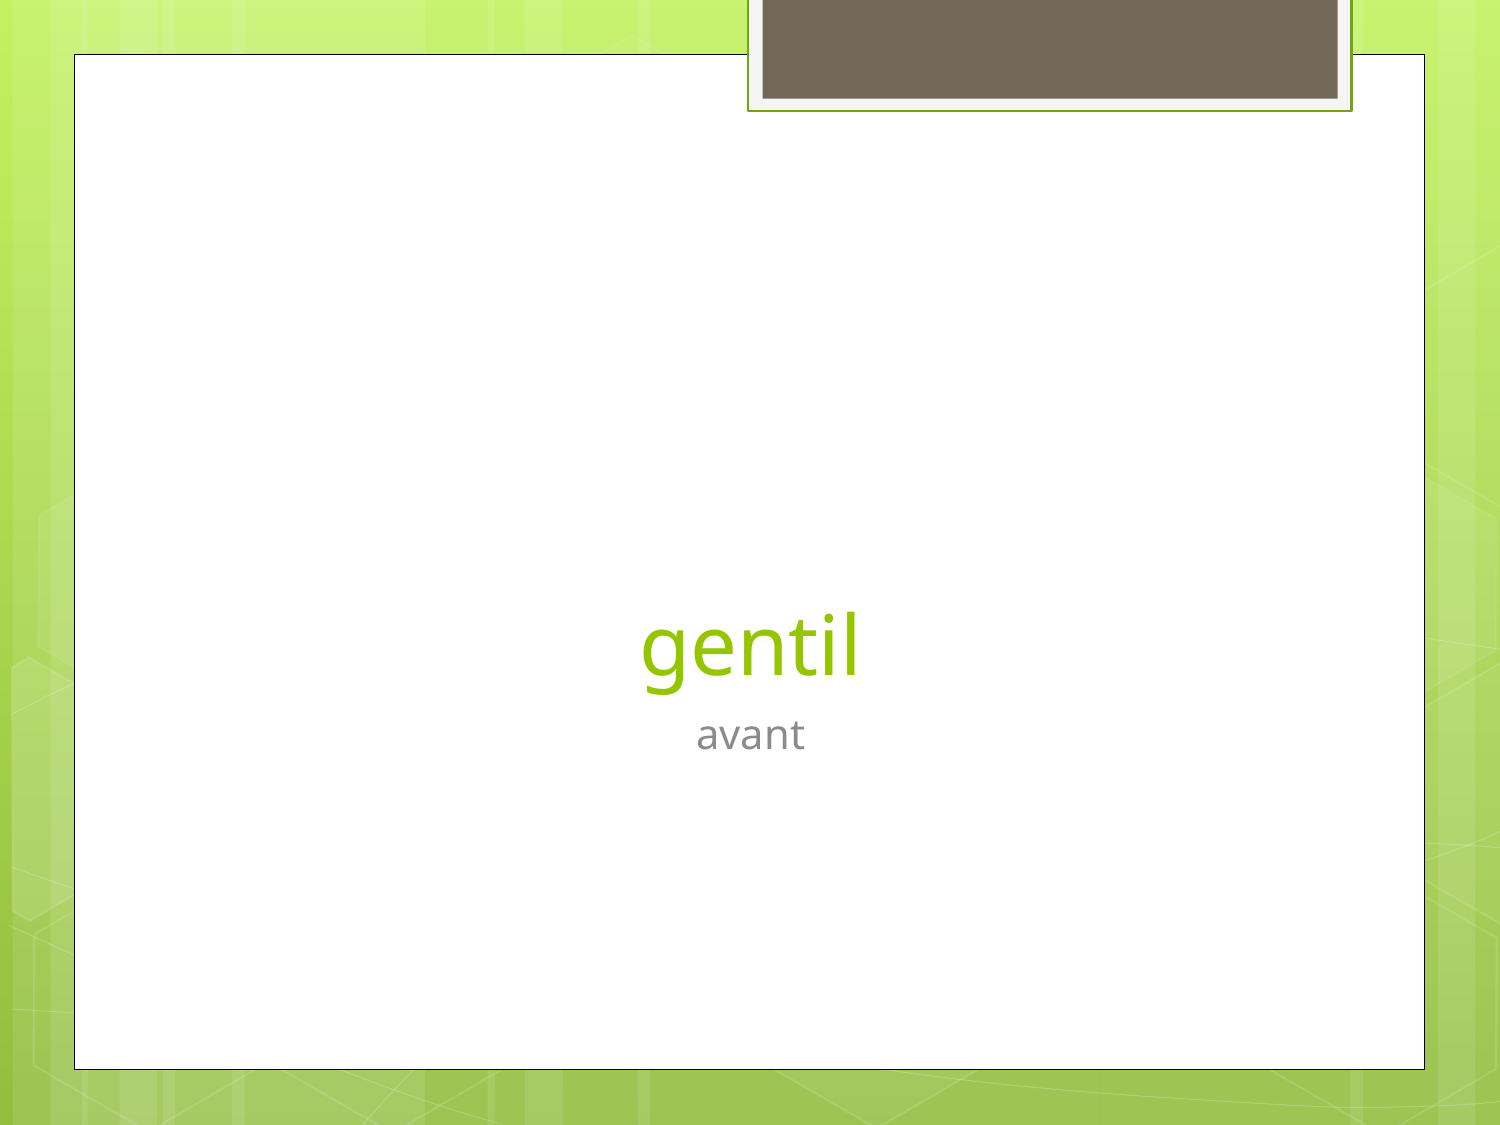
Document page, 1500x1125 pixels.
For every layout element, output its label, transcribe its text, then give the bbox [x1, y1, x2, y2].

list avant [206, 699, 1296, 950]
title gentil [206, 475, 1296, 699]
